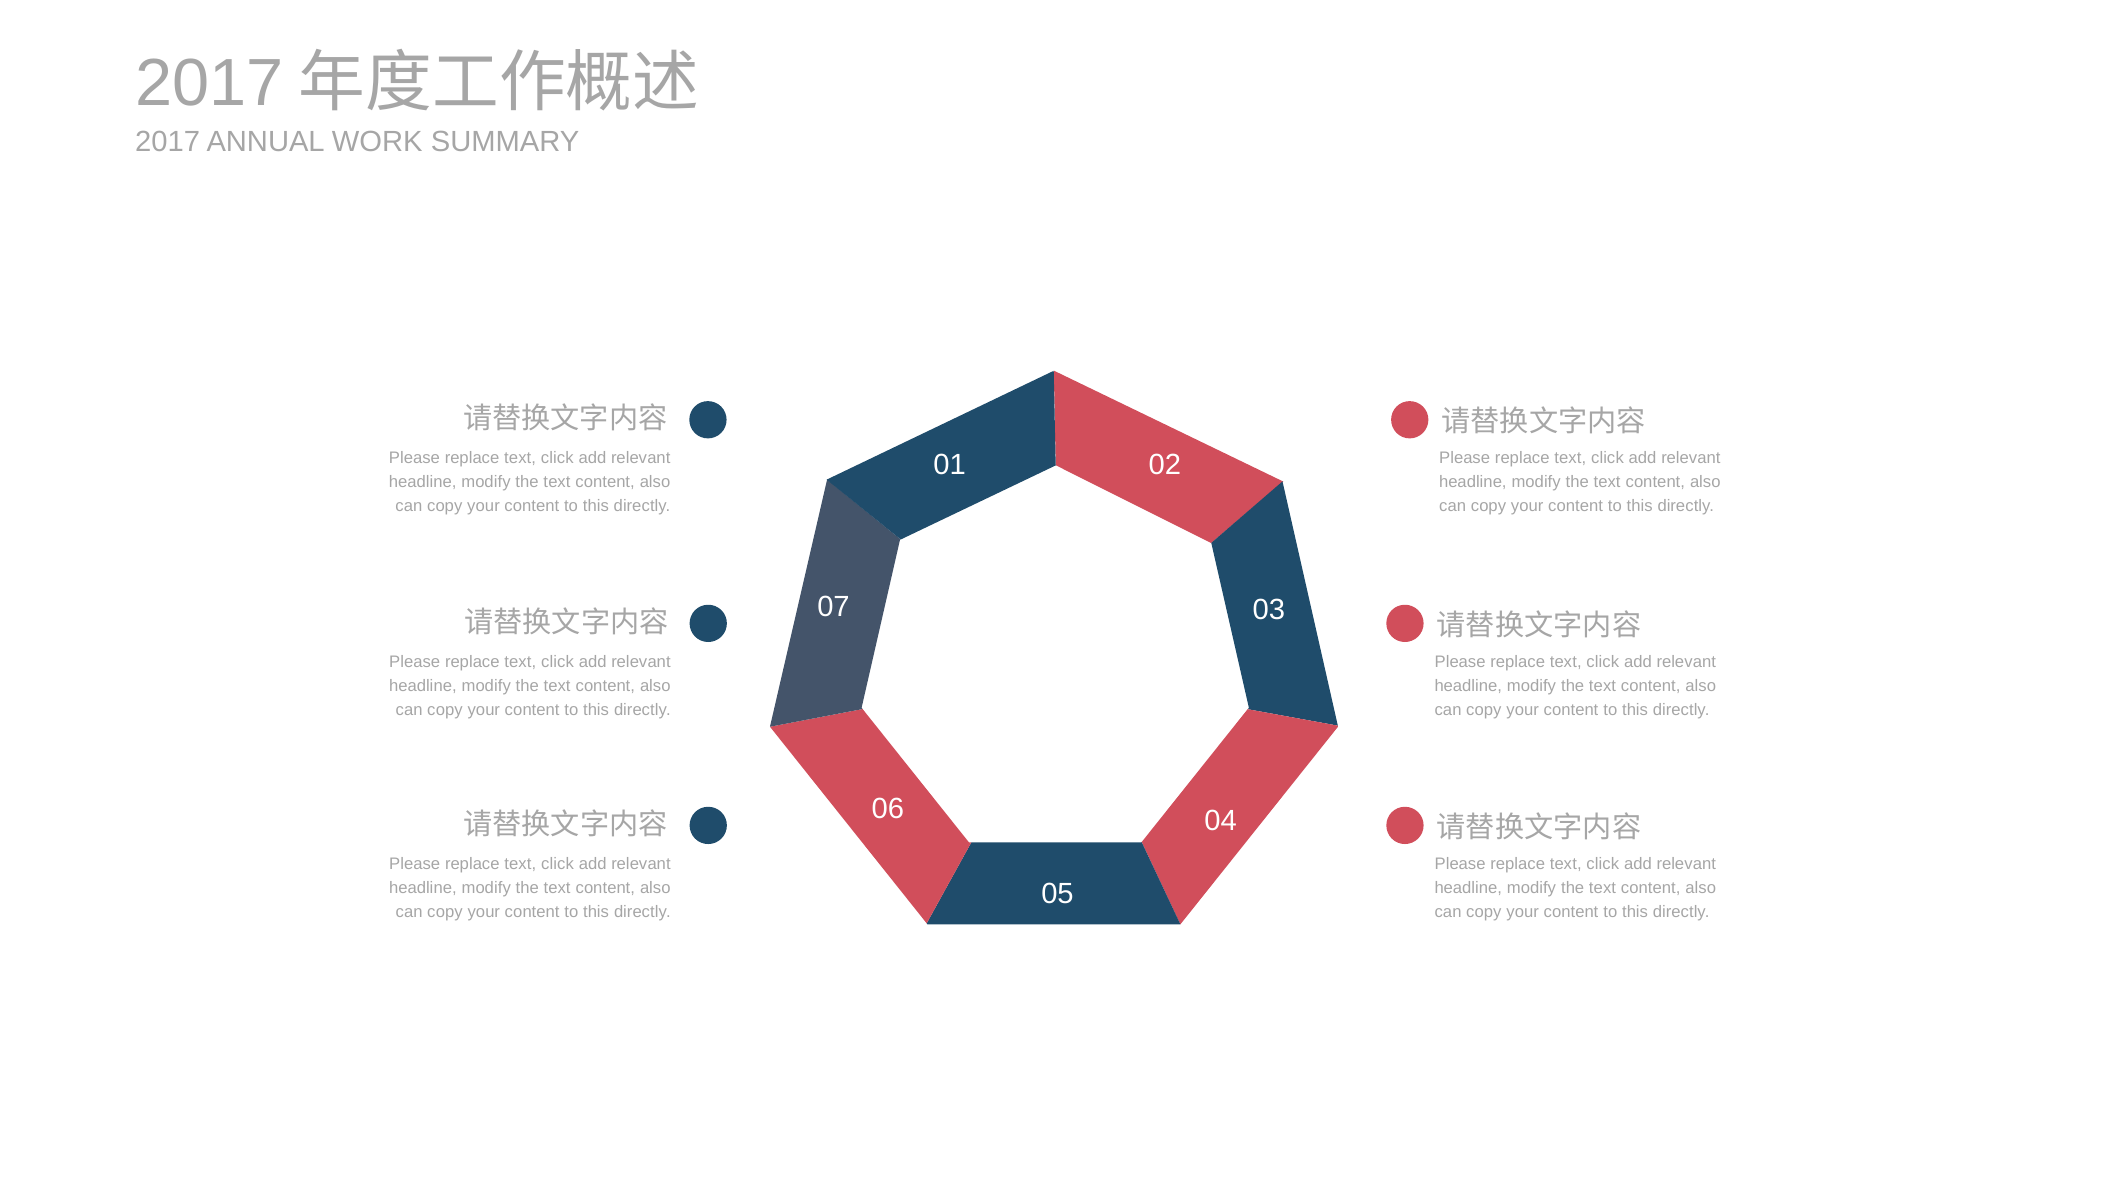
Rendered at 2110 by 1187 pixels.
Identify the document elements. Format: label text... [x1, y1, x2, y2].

text_box 请替换文字内容 [1438, 394, 1673, 439]
text_box Please replace text, click add relevant headline, modify the text content, also can copy your content to this directly. [1439, 443, 1733, 534]
text_box 请替换文字内容 [443, 597, 673, 638]
text_box Please replace text, click add relevant headline, modify the text content, also can copy your content to this directly. [369, 443, 671, 534]
text_box Please replace text, click add relevant headline, modify the text content, also can copy your content to this directly. [369, 848, 672, 939]
text_box Please replace text, click add relevant headline, modify the text content, also can copy your content to this directly. [1434, 646, 1729, 737]
text_box 2017 ANNUAL WORK SUMMARY [135, 122, 596, 158]
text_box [769, 370, 1339, 925]
text_box [1386, 604, 1424, 643]
text_box [689, 604, 727, 643]
text_box [689, 401, 727, 439]
text_box [689, 806, 727, 845]
text_box 请替换文字内容 [1433, 597, 1668, 642]
text_box 请替换文字内容 [442, 394, 672, 434]
text_box 请替换文字内容 [443, 799, 672, 840]
text_box Please replace text, click add relevant headline, modify the text content, also can copy your content to this directly. [1434, 848, 1729, 939]
text_box 2017年度工作概述 [135, 38, 783, 119]
text_box Please replace text, click add relevant headline, modify the text content, also can copy your content to this directly. [369, 646, 672, 737]
text_box [1386, 806, 1424, 845]
text_box [1391, 401, 1429, 439]
text_box 请替换文字内容 [1433, 799, 1668, 845]
